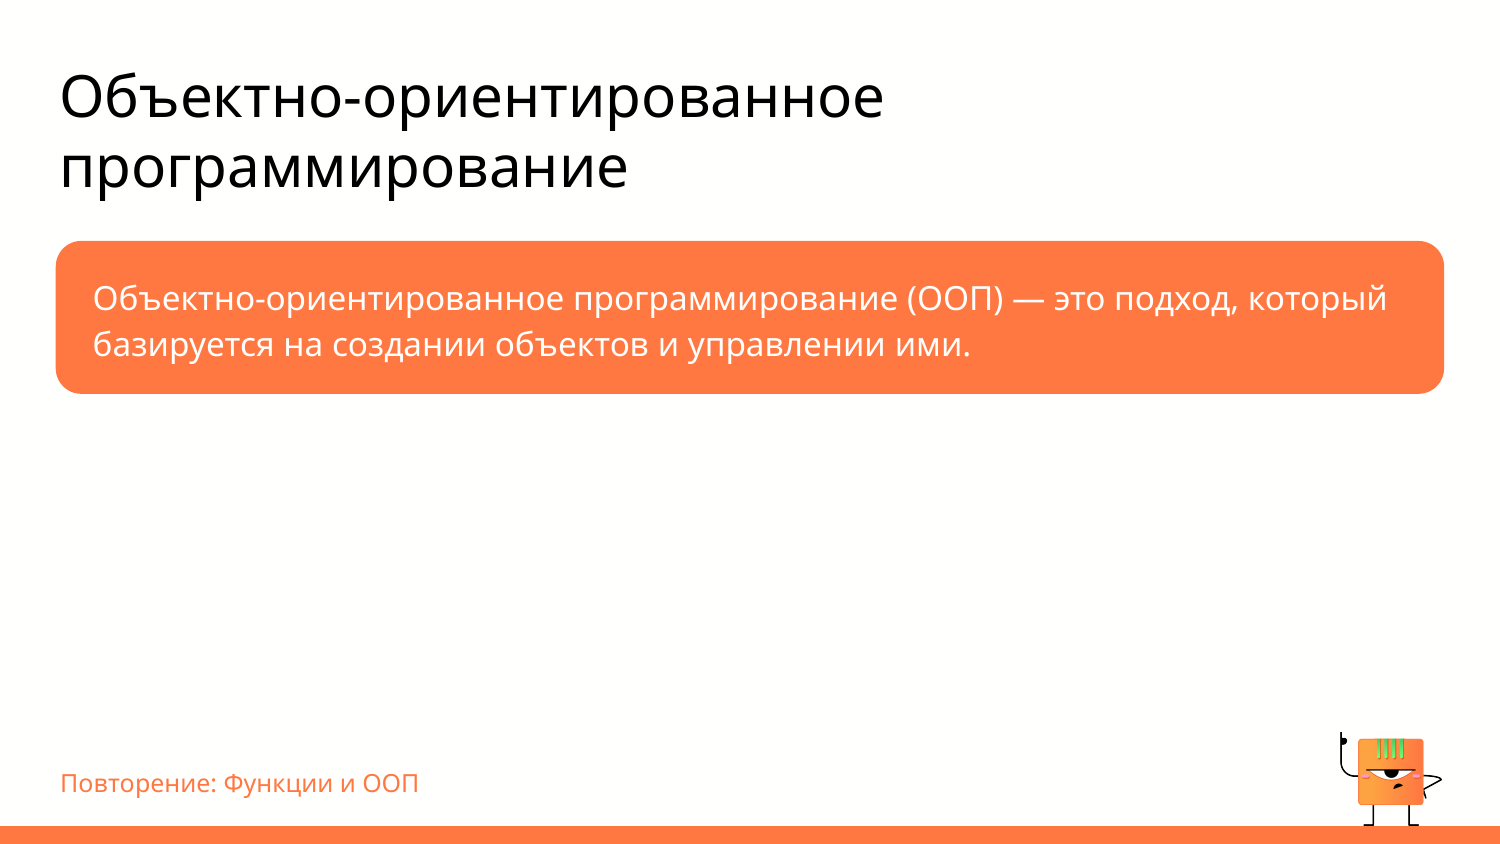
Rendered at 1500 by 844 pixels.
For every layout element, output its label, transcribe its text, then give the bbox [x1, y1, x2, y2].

title Объектно-ориентированное программирование [59, 59, 1441, 150]
text_box Объектно-ориентированное программирование (ООП) — это подход, который базируется на создании объектов и управлении ими. [55, 240, 1445, 394]
picture [1339, 732, 1442, 826]
subtitle Повторение: Функции и ООП [60, 767, 1233, 813]
